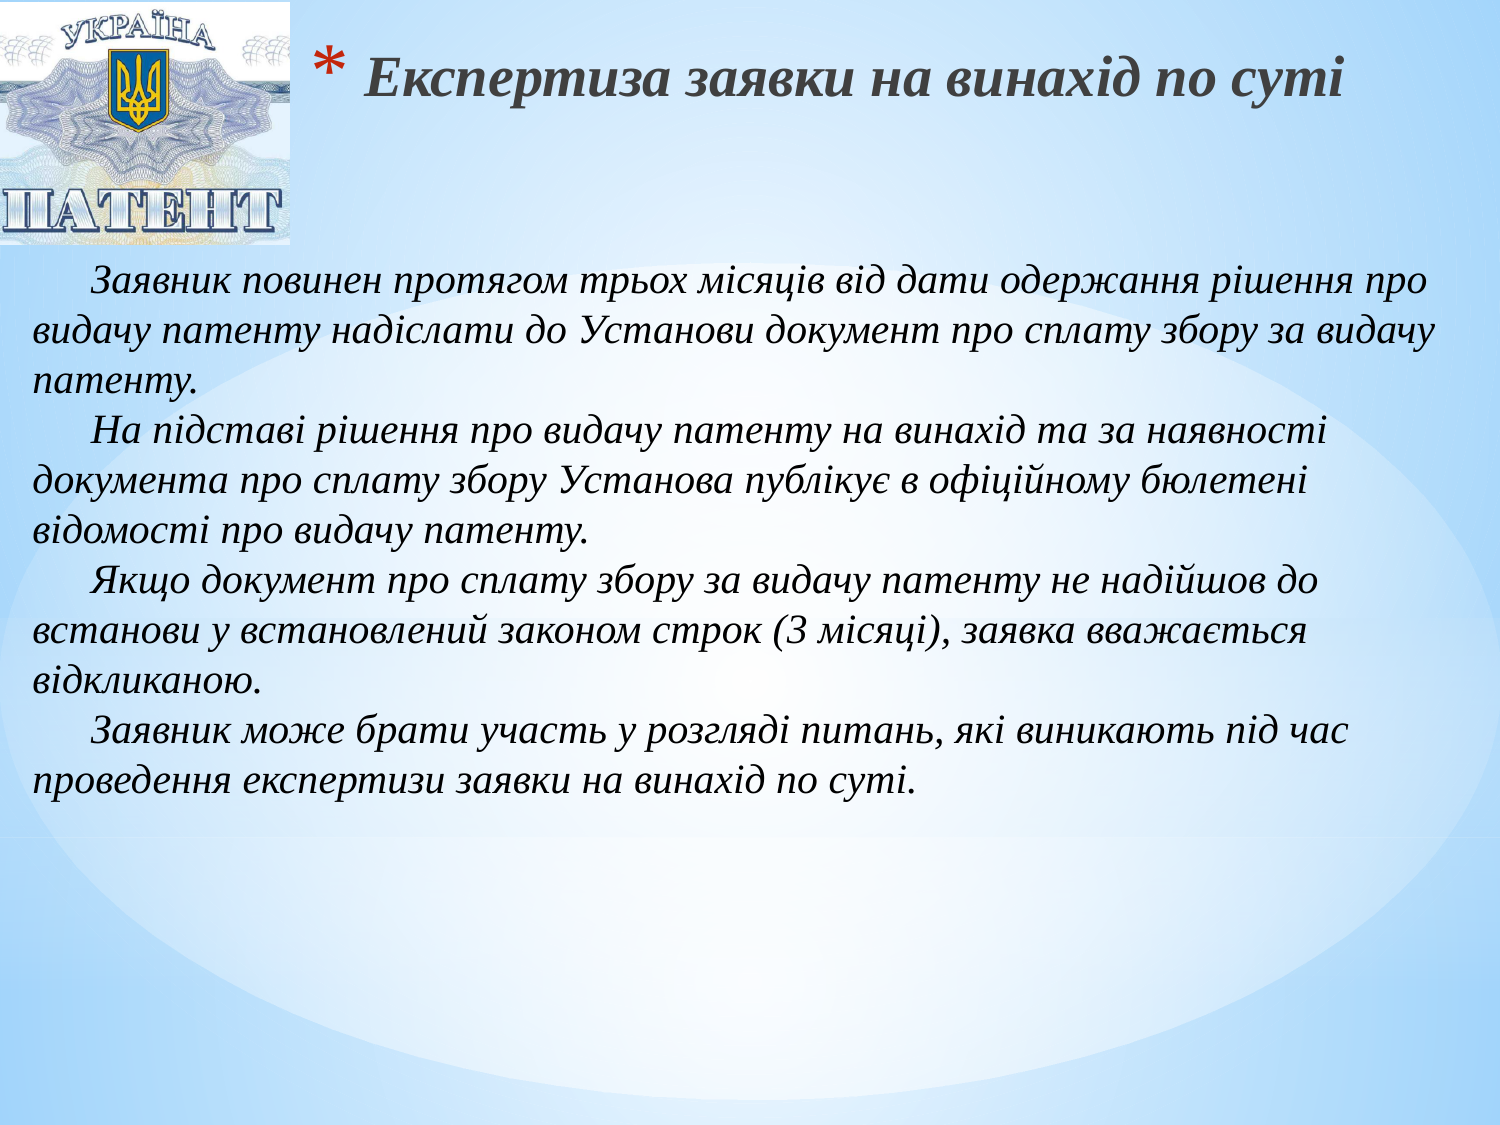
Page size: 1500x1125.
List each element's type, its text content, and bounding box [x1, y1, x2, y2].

text_box Експертиза заявки на винахід по суті [295, 30, 1427, 171]
picture [0, 2, 290, 245]
text_box Заявник повинен протягом трьох місяців від дати одержання рішення про видачу патенту надіслати до Установи документ про сплату збору за видачу патенту. На підставі рішення про видачу патенту на винахід та за наявності документа про сплату збору Установа публікує в офіційному бюлетені відомості про видачу патенту. Якщо документ про сплату збору за видачу патенту не надійшов до встанови у встановлений законом строк (3 місяці), заявка вважається відкликаною. Заявник може брати участь у розгляді питань, які виникають під час проведення експертизи заявки на винахід по суті. [17, 244, 1483, 810]
